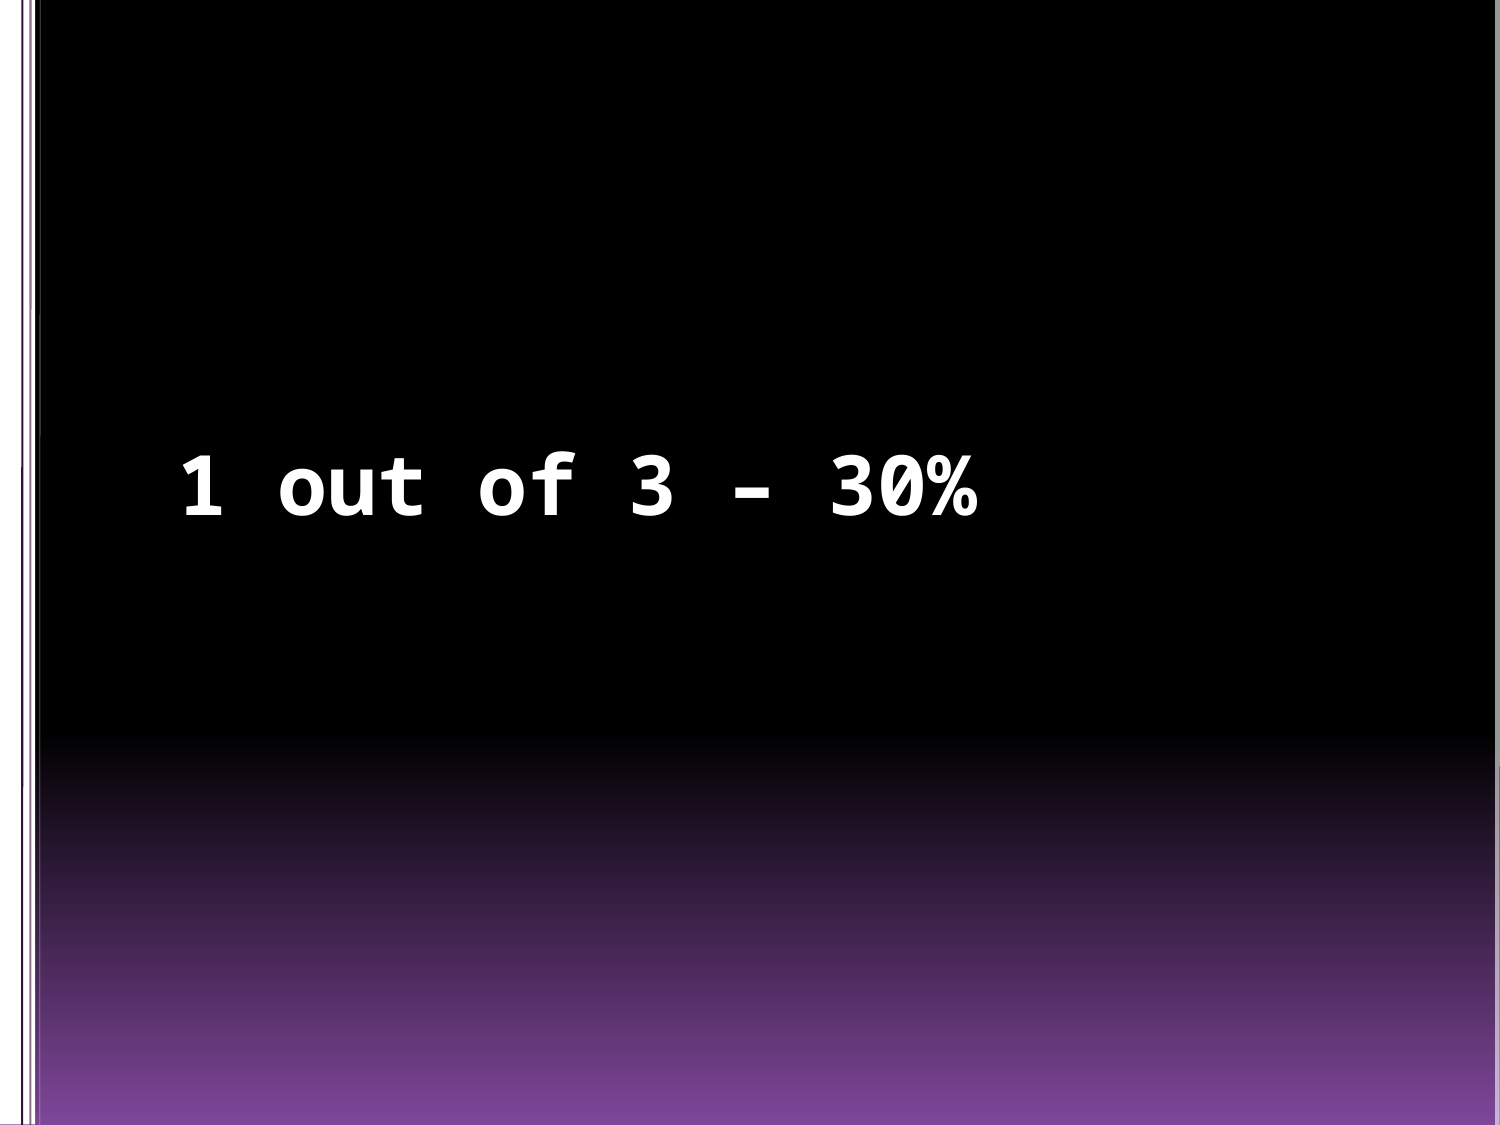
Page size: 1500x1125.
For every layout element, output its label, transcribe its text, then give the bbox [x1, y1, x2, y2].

title 1 out of 3 – 30% [162, 425, 1438, 575]
